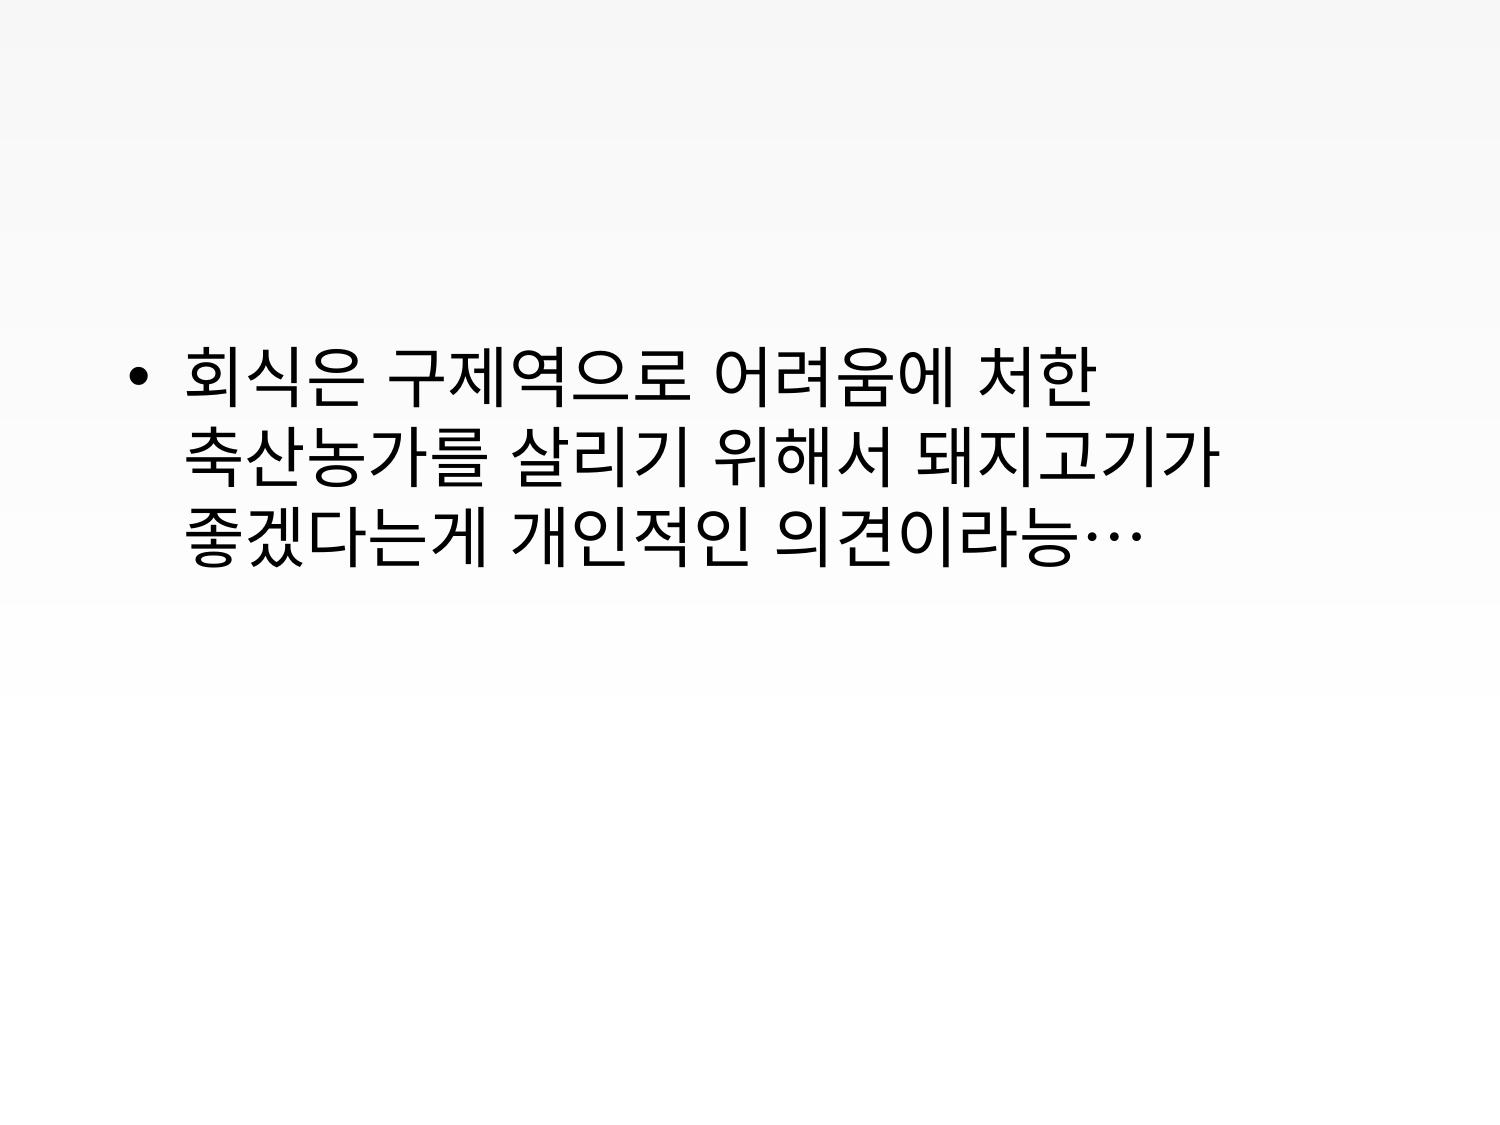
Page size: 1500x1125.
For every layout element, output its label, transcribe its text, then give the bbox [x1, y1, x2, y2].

list 회식은 구제역으로 어려움에 처한 축산농가를 살리기 위해서 돼지고기가 좋겠다는게 개인적인 의견이라능… [112, 327, 1424, 1000]
